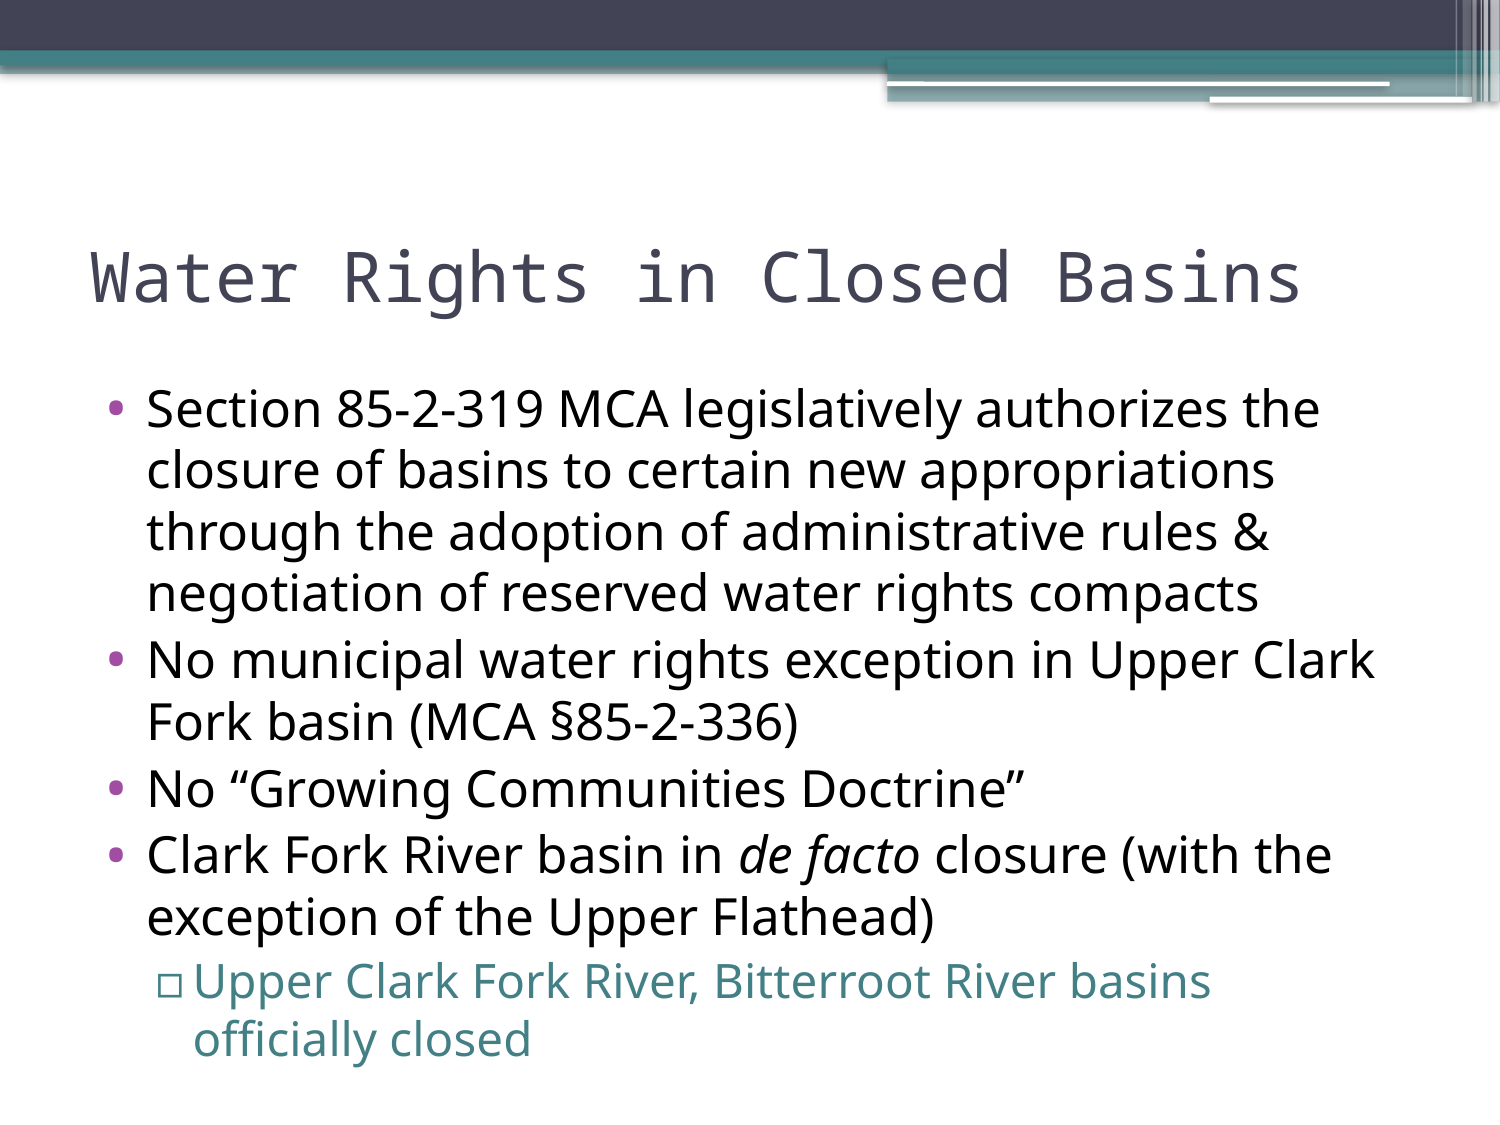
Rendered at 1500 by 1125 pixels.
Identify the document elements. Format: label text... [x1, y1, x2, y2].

list Section 85-2-319 MCA legislatively authorizes the closure of basins to certain new appropriations through the adoption of administrative rules & negotiation of reserved water rights compacts No municipal water rights exception in Upper Clark Fork basin (MCA §85-2-336) No “Growing Communities Doctrine” Clark Fork River basin in de facto closure (with the exception of the Upper Flathead) Upper Clark Fork River, Bitterroot River basins officially closed [75, 368, 1425, 1079]
title Water Rights in Closed Basins [75, 187, 1425, 363]
